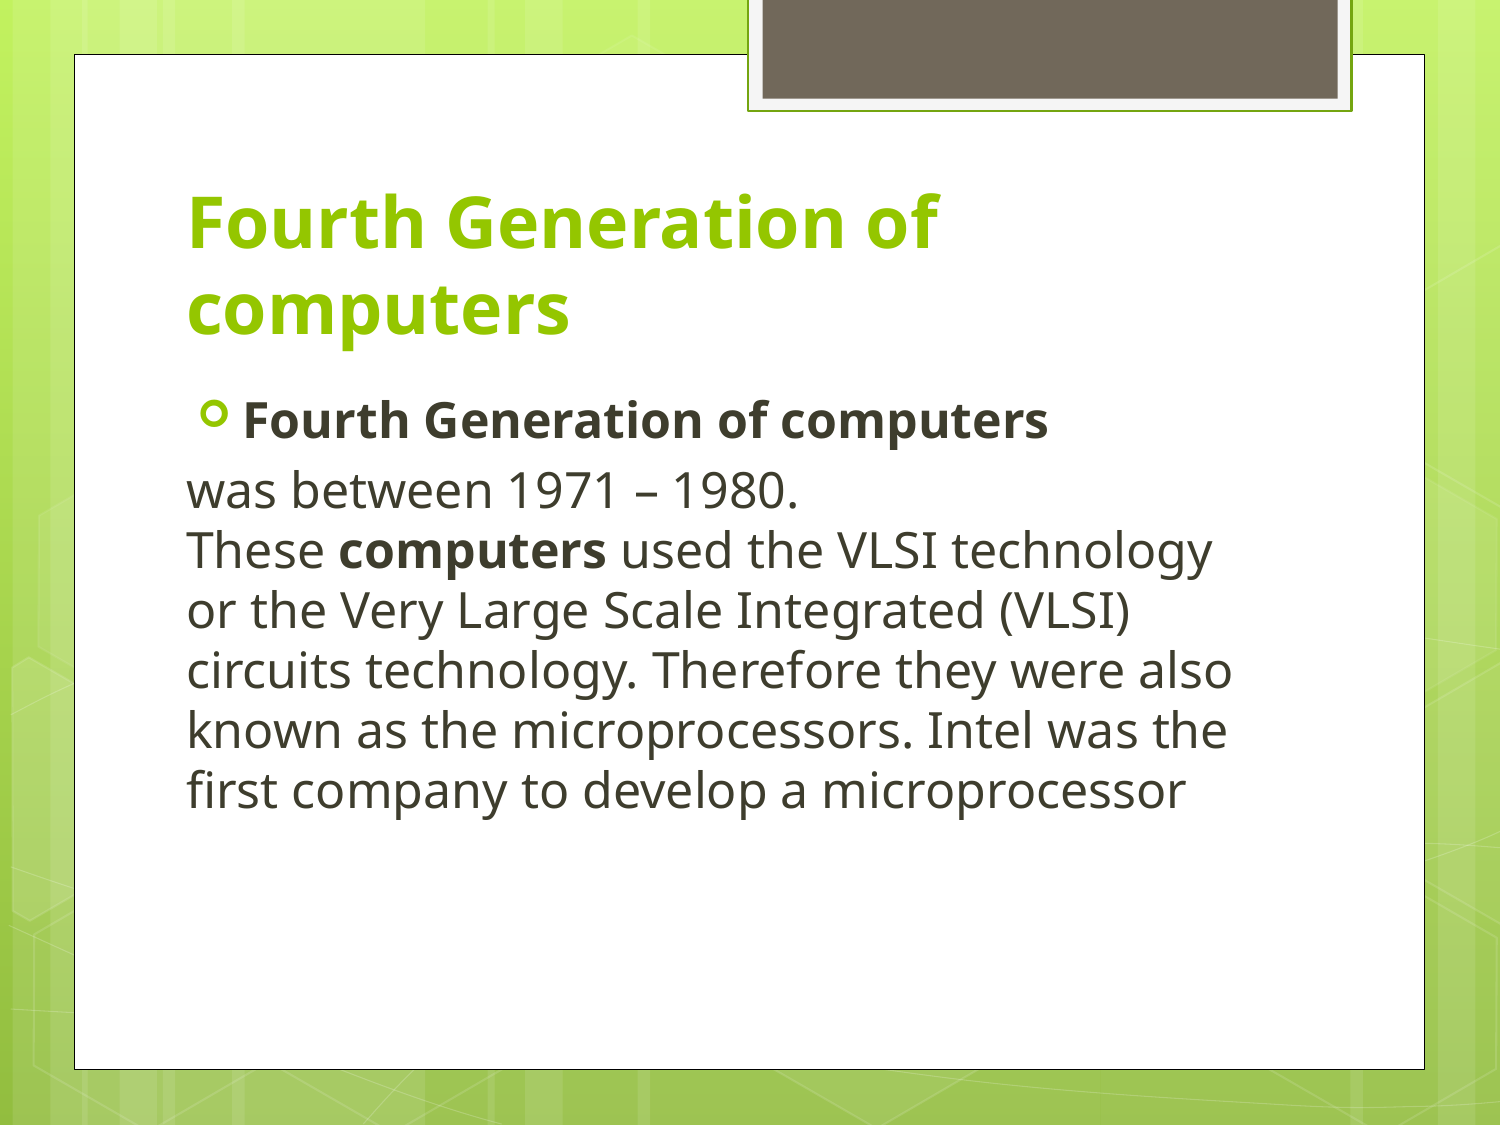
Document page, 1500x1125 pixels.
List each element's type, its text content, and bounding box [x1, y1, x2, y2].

list Fourth Generation of computers was between 1971 – 1980. These computers used the VLSI technology or the Very Large Scale Integrated (VLSI) circuits technology. Therefore they were also known as the microprocessors. Intel was the first company to develop a microprocessor [171, 381, 1283, 957]
title Fourth Generation of computers [171, 168, 1324, 357]
